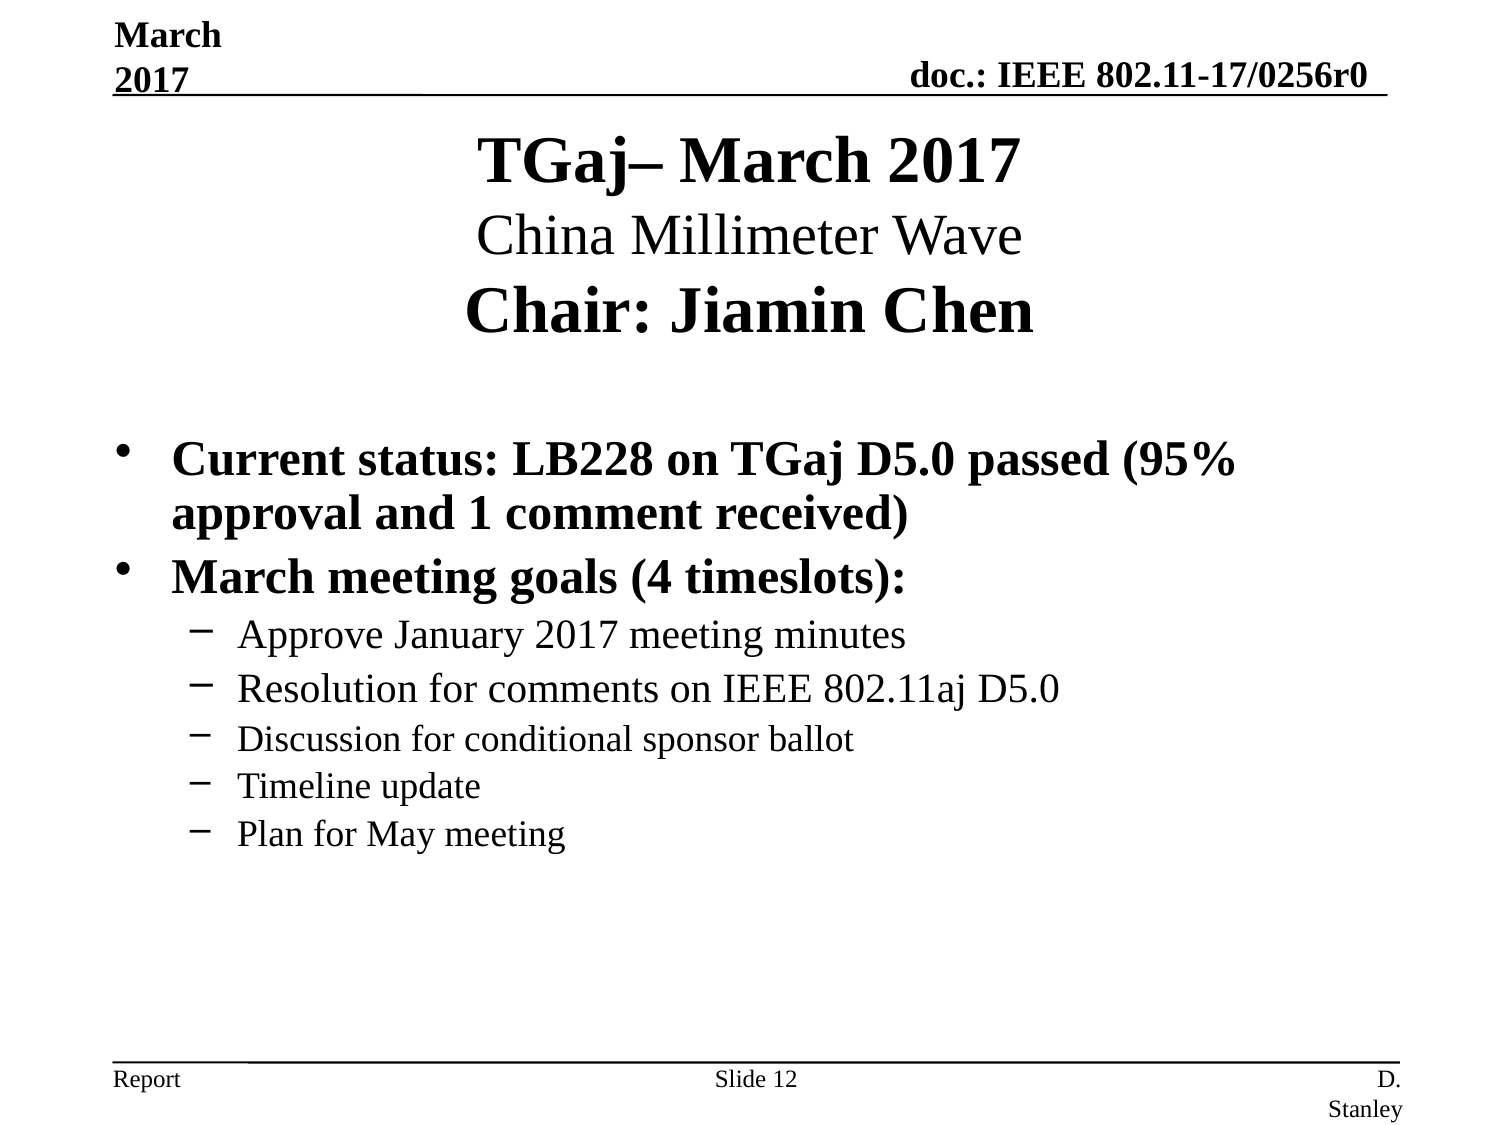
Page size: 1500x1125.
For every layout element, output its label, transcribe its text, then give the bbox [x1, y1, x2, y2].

footer D. Stanley, HP Enterprise [1325, 1062, 1402, 1093]
title TGaj– March 2017 China Millimeter Wave Chair: Jiamin Chen [112, 125, 1388, 338]
slide_number Slide 12 [712, 1062, 800, 1093]
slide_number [114, 54, 269, 100]
list Current status: LB228 on TGaj D5.0 passed (95% approval and 1 comment received) March meeting goals (4 timeslots): Approve January 2017 meeting minutes Resolution for comments on IEEE 802.11aj D5.0 Discussion for conditional sponsor ballot Timeline update Plan for May meeting [99, 425, 1450, 1050]
